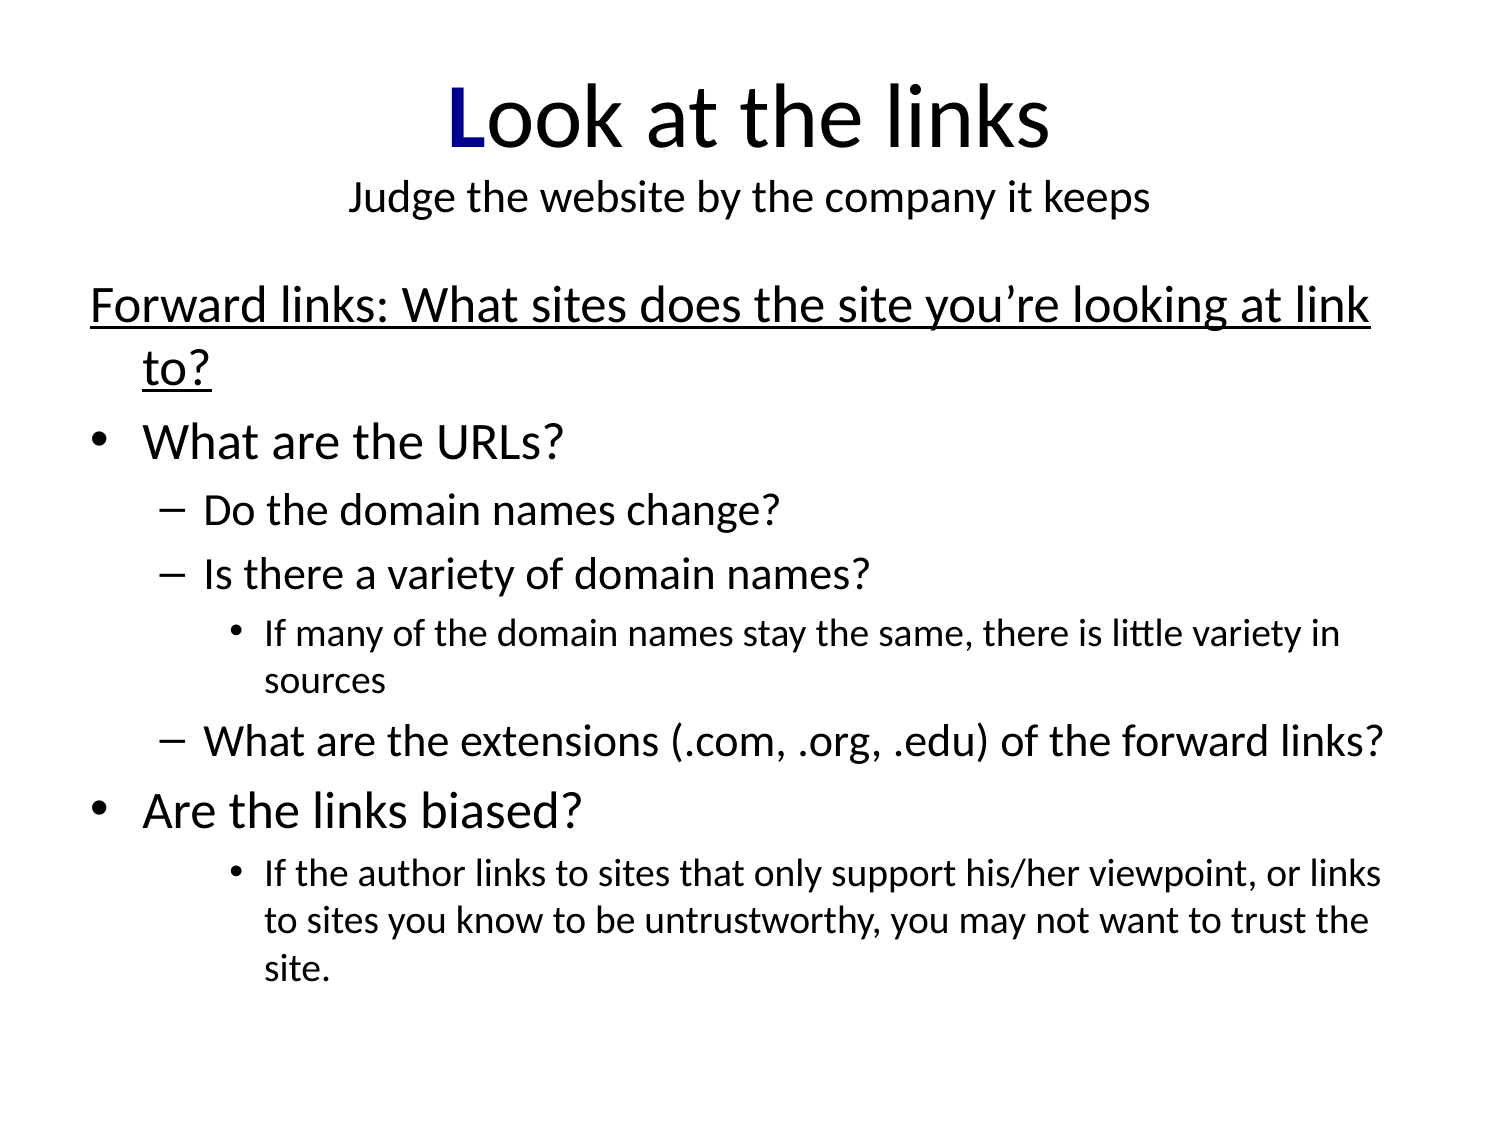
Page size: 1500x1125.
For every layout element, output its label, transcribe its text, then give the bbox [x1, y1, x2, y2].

list Forward links: What sites does the site you’re looking at link to? What are the URLs? Do the domain names change? Is there a variety of domain names? If many of the domain names stay the same, there is little variety in sources What are the extensions (.com, .org, .edu) of the forward links? Are the links biased? If the author links to sites that only support his/her viewpoint, or links to sites you know to be untrustworthy, you may not want to trust the site. [75, 262, 1425, 1005]
title Look at the links Judge the website by the company it keeps [75, 45, 1425, 233]
